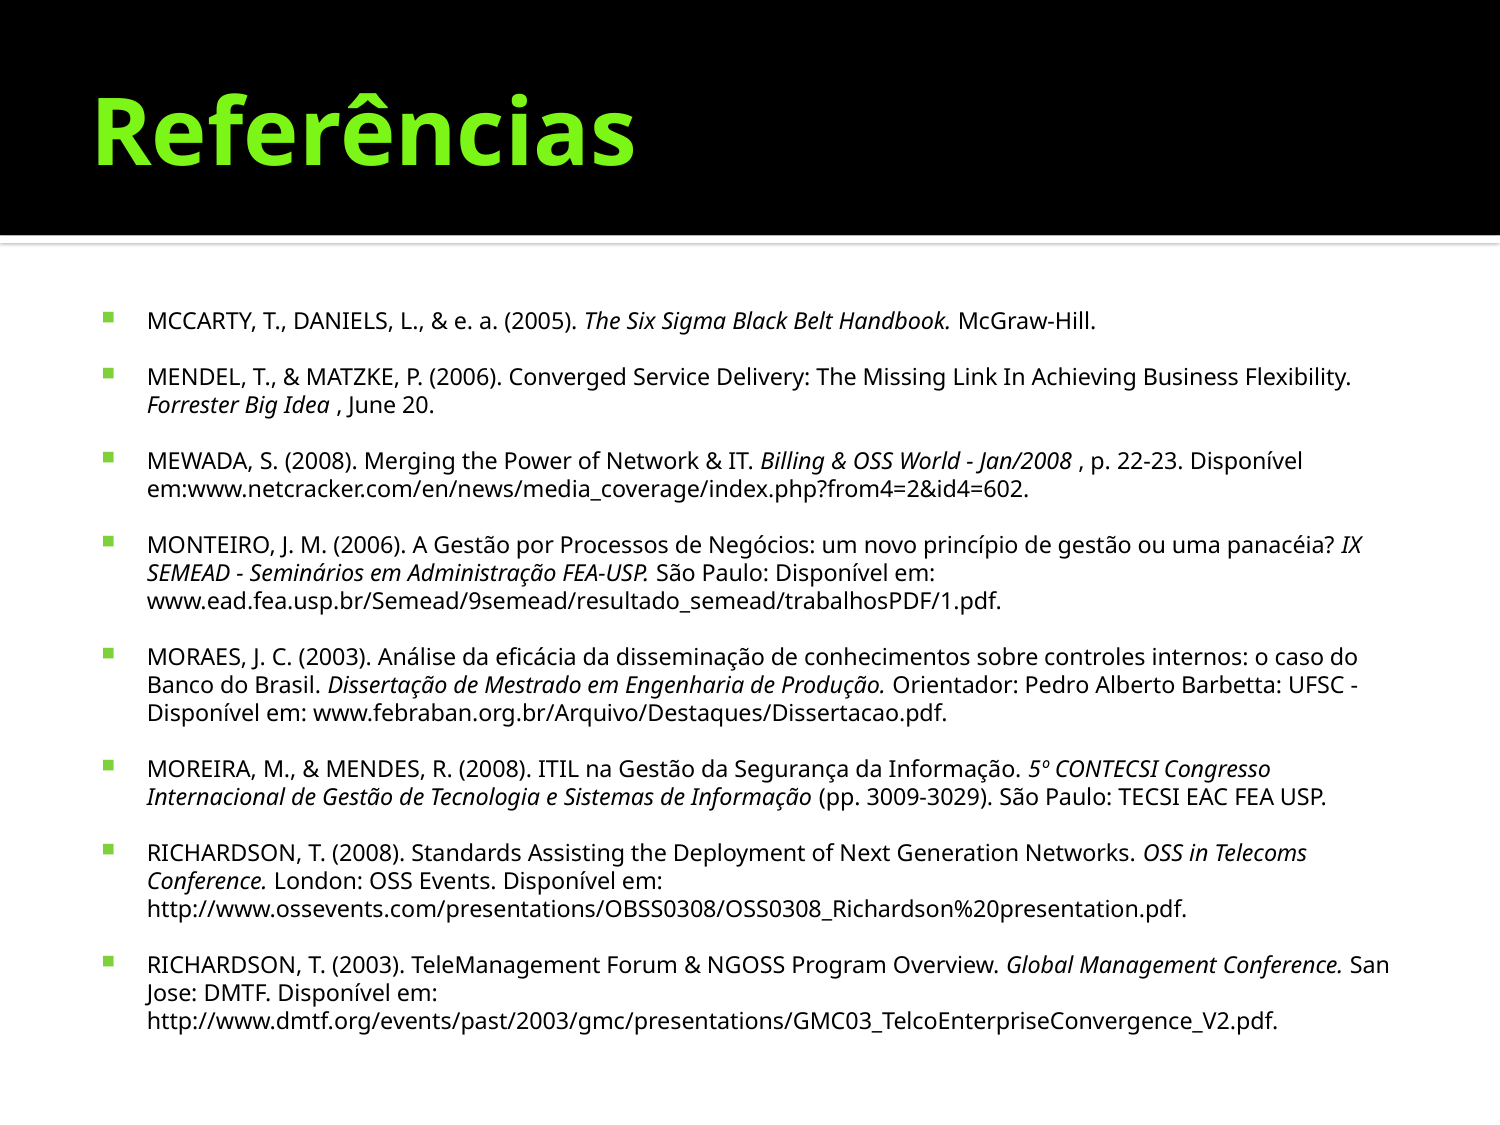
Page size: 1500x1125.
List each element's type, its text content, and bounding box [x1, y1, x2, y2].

list MCCARTY, T., DANIELS, L., & e. a. (2005). The Six Sigma Black Belt Handbook. McGraw-Hill. MENDEL, T., & MATZKE, P. (2006). Converged Service Delivery: The Missing Link In Achieving Business Flexibility. Forrester Big Idea , June 20. MEWADA, S. (2008). Merging the Power of Network & IT. Billing & OSS World - Jan/2008 , p. 22-23. Disponível em:www.netcracker.com/en/news/media_coverage/index.php?from4=2&id4=602. MONTEIRO, J. M. (2006). A Gestão por Processos de Negócios: um novo princípio de gestão ou uma panacéia? IX SEMEAD - Seminários em Administração FEA-USP. São Paulo: Disponível em: www.ead.fea.usp.br/Semead/9semead/resultado_semead/trabalhosPDF/1.pdf. MORAES, J. C. (2003). Análise da eficácia da disseminação de conhecimentos sobre controles internos: o caso do Banco do Brasil. Dissertação de Mestrado em Engenharia de Produção. Orientador: Pedro Alberto Barbetta: UFSC - Disponível em: www.febraban.org.br/Arquivo/Destaques/Dissertacao.pdf. MOREIRA, M., & MENDES, R. (2008). ITIL na Gestão da Segurança da Informação. 5º CONTECSI Congresso Internacional de Gestão de Tecnologia e Sistemas de Informação (pp. 3009-3029). São Paulo: TECSI EAC FEA USP. RICHARDSON, T. (2008). Standards Assisting the Deployment of Next Generation Networks. OSS in Telecoms Conference. London: OSS Events. Disponível em: http://www.ossevents.com/presentations/OBSS0308/OSS0308_Richardson%20presentation.pdf. RICHARDSON, T. (2003). TeleManagement Forum & NGOSS Program Overview. Global Management Conference. San Jose: DMTF. Disponível em: http://www.dmtf.org/events/past/2003/gmc/presentations/GMC03_TelcoEnterpriseConvergence_V2.pdf. [75, 291, 1425, 1050]
title Referências [75, 25, 1425, 231]
